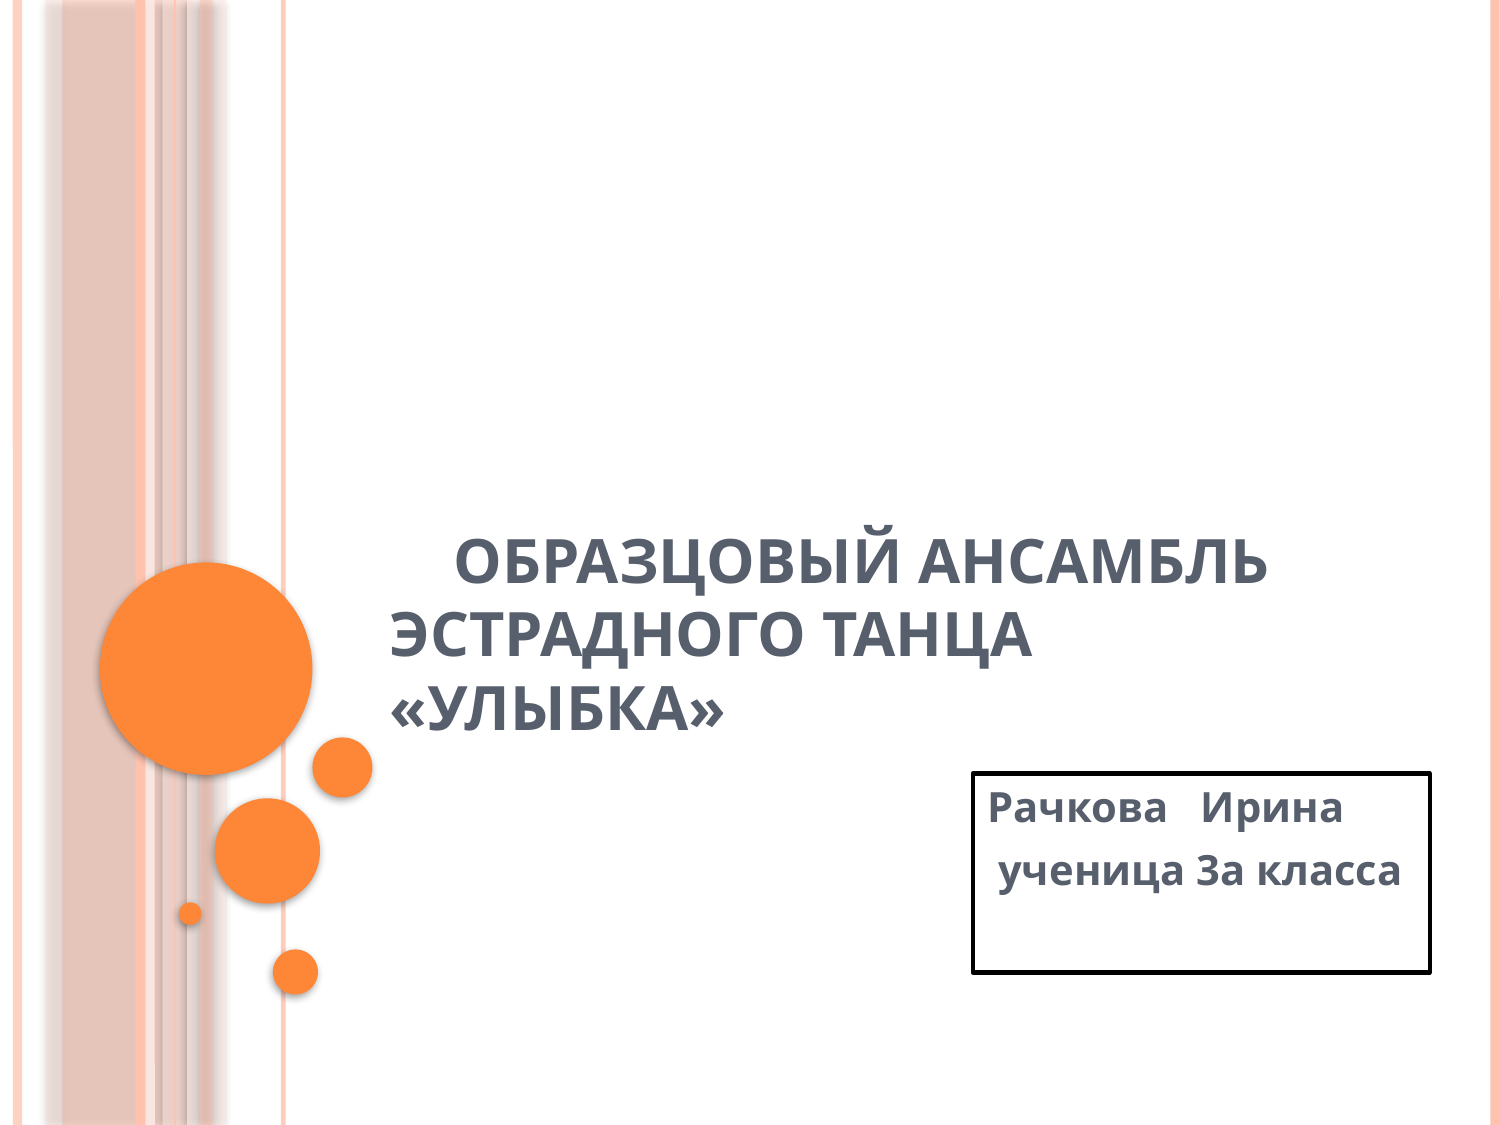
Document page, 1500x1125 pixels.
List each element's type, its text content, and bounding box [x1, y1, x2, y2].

subtitle Рачкова Ирина ученица 3а класса [971, 771, 1432, 975]
title Образцовый ансамбль эстрадного танца «Улыбка» [375, 512, 1388, 824]
